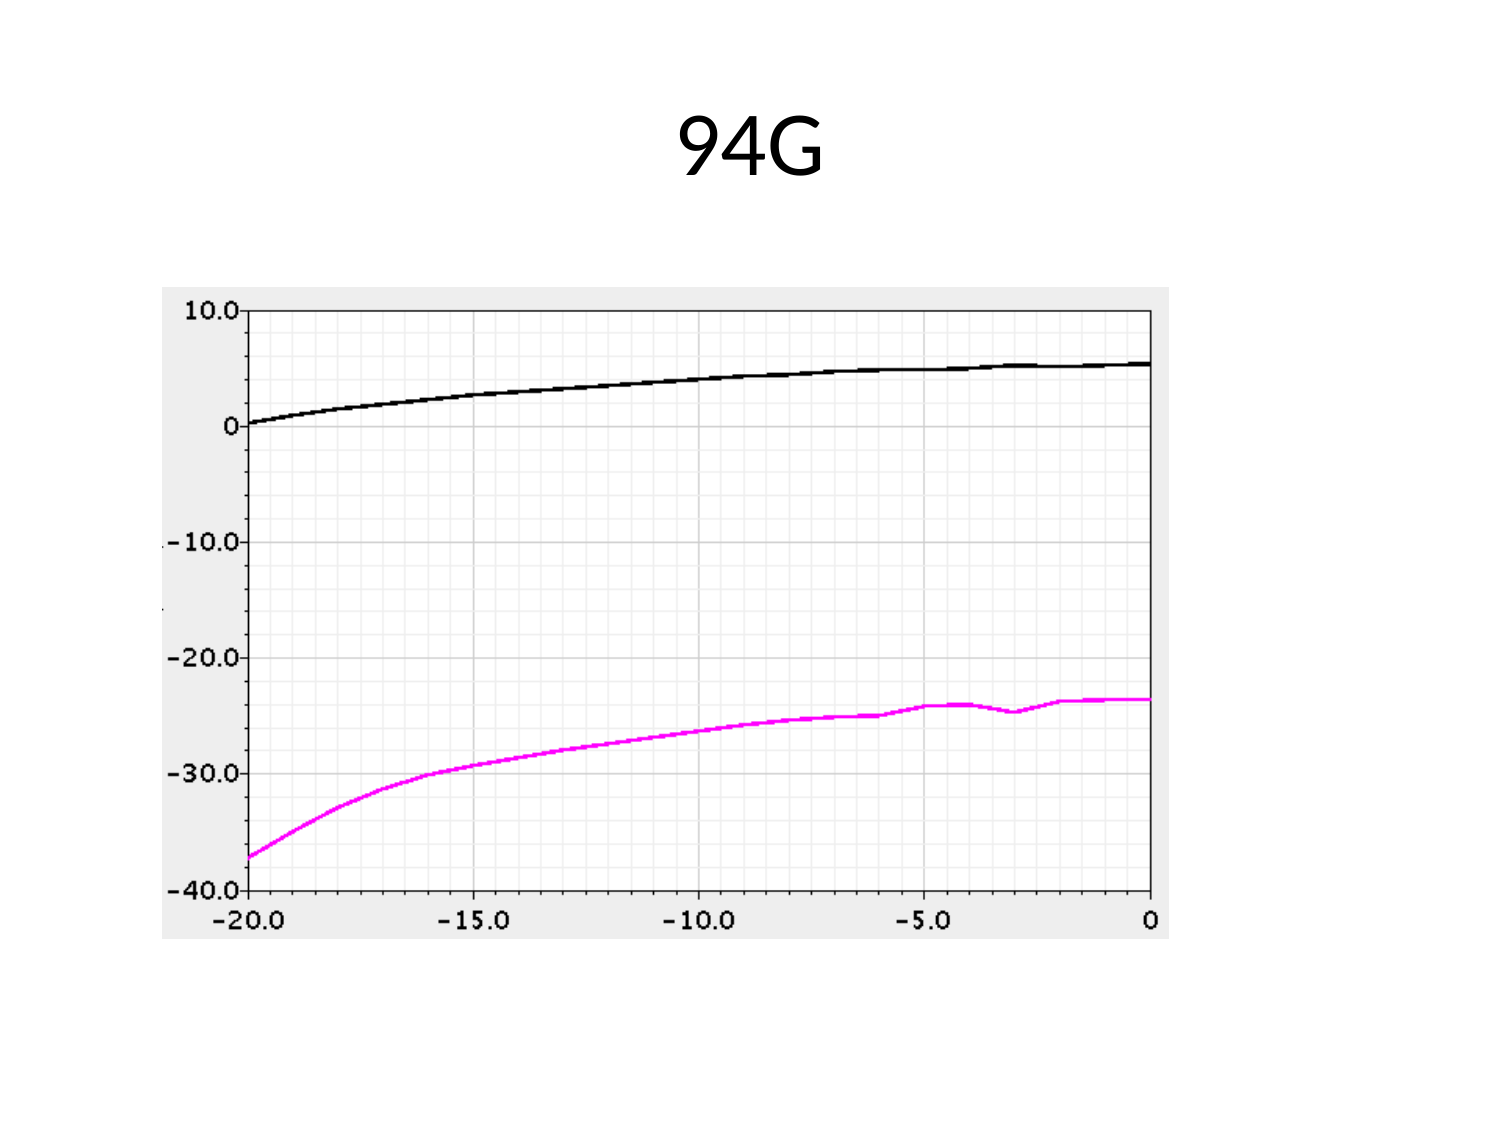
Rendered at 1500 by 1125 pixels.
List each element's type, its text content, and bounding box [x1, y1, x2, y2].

picture [162, 287, 1169, 940]
title 94G [75, 45, 1425, 233]
